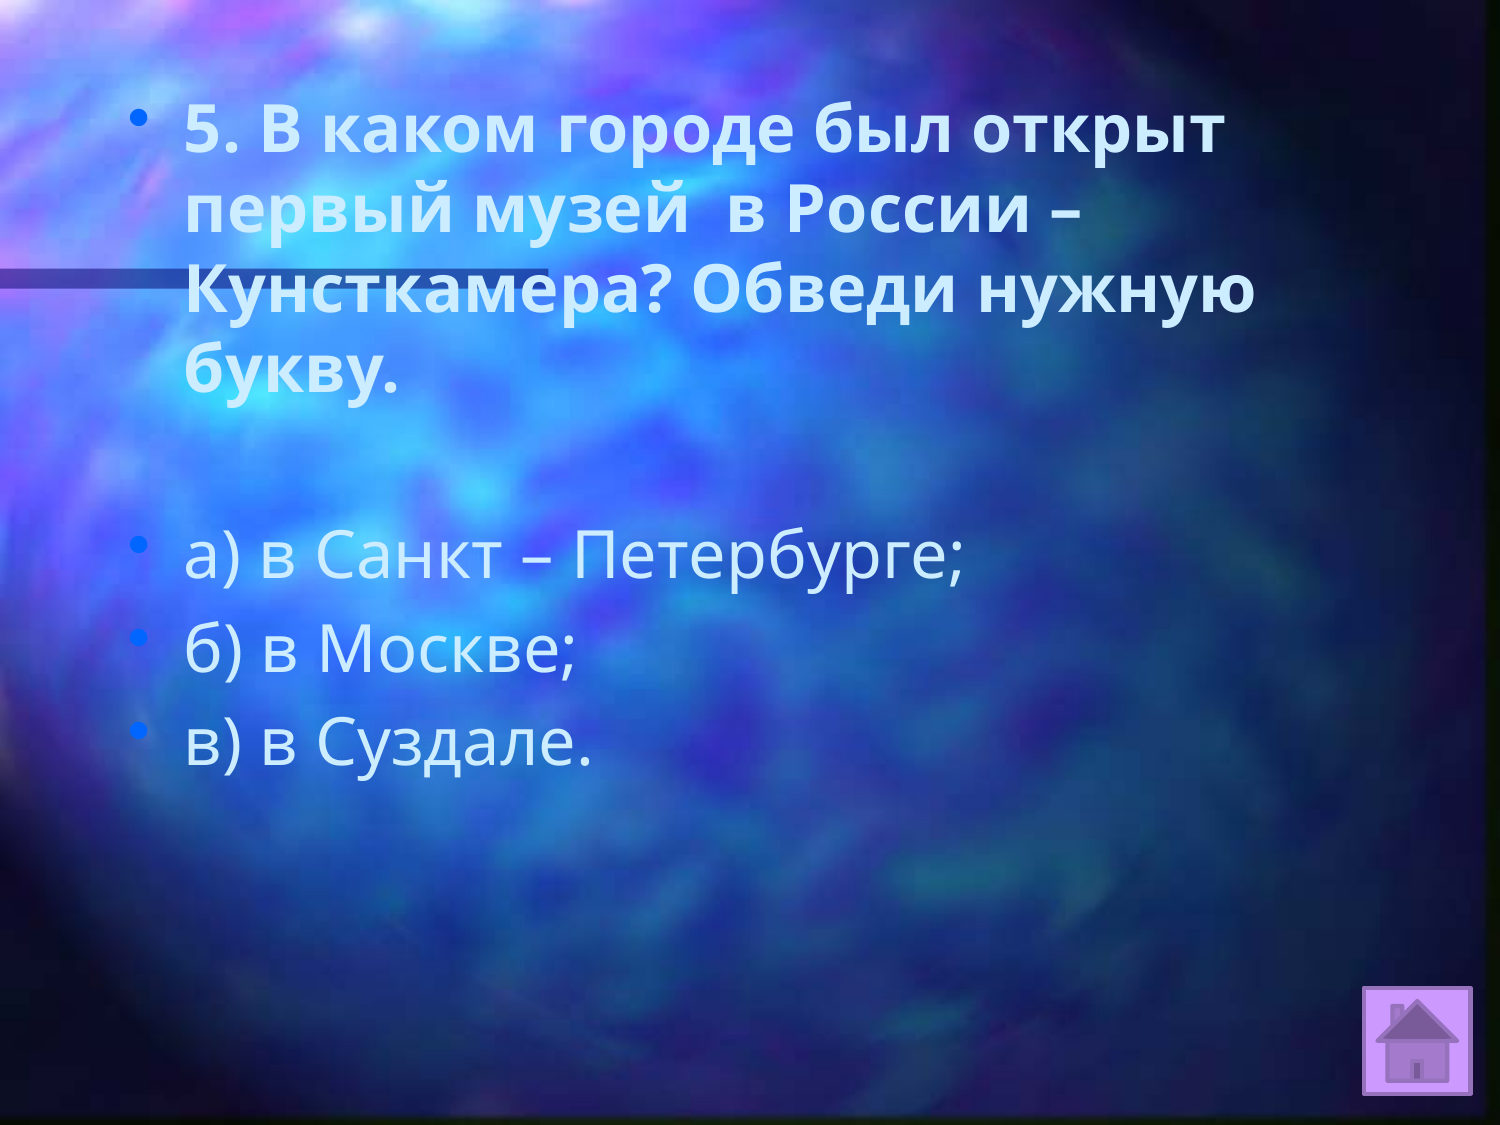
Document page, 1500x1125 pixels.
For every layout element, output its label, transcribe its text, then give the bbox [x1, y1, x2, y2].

picture [0, 0, 1500, 1125]
list 5. В каком городе был открыт первый музей в России – Кунсткамера? Обведи нужную букву. а) в Санкт – Петербурге; б) в Москве; в) в Суздале. [112, 77, 1388, 1001]
text_box [1362, 986, 1473, 1096]
